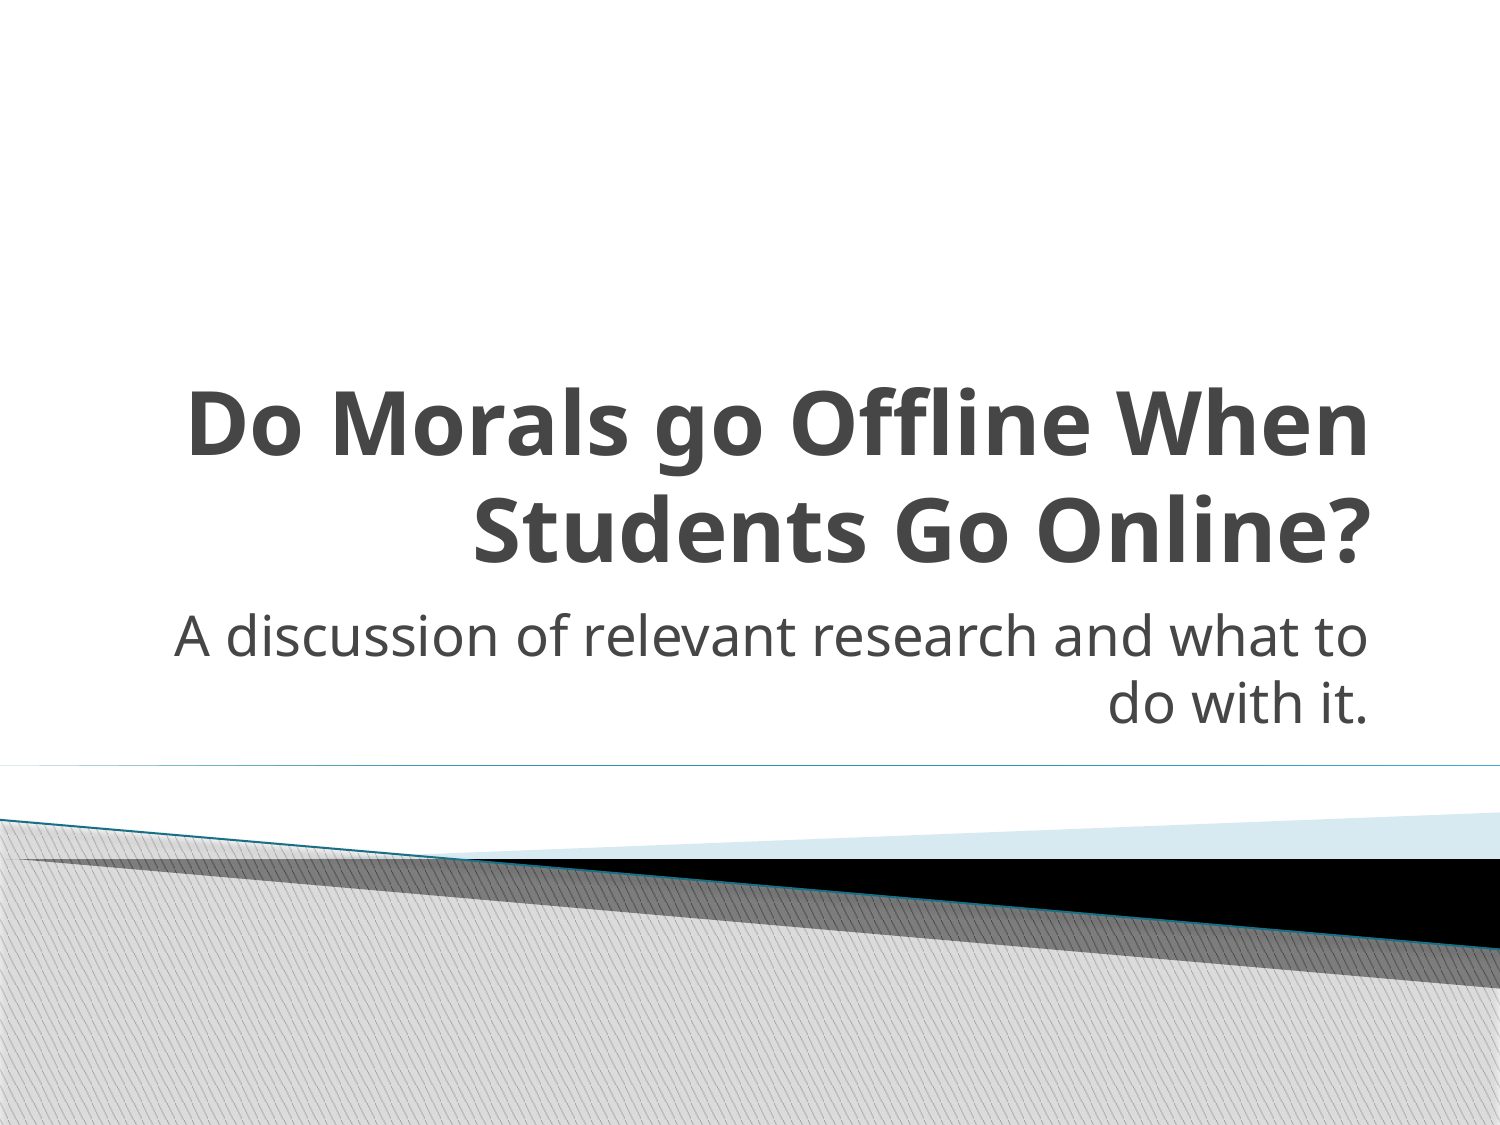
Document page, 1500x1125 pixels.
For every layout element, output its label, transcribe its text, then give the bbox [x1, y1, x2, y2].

picture [5, 859, 1500, 989]
title Do Morals go Offline When Students Go Online? [112, 287, 1388, 588]
subtitle A discussion of relevant research and what to do with it. [112, 592, 1388, 790]
